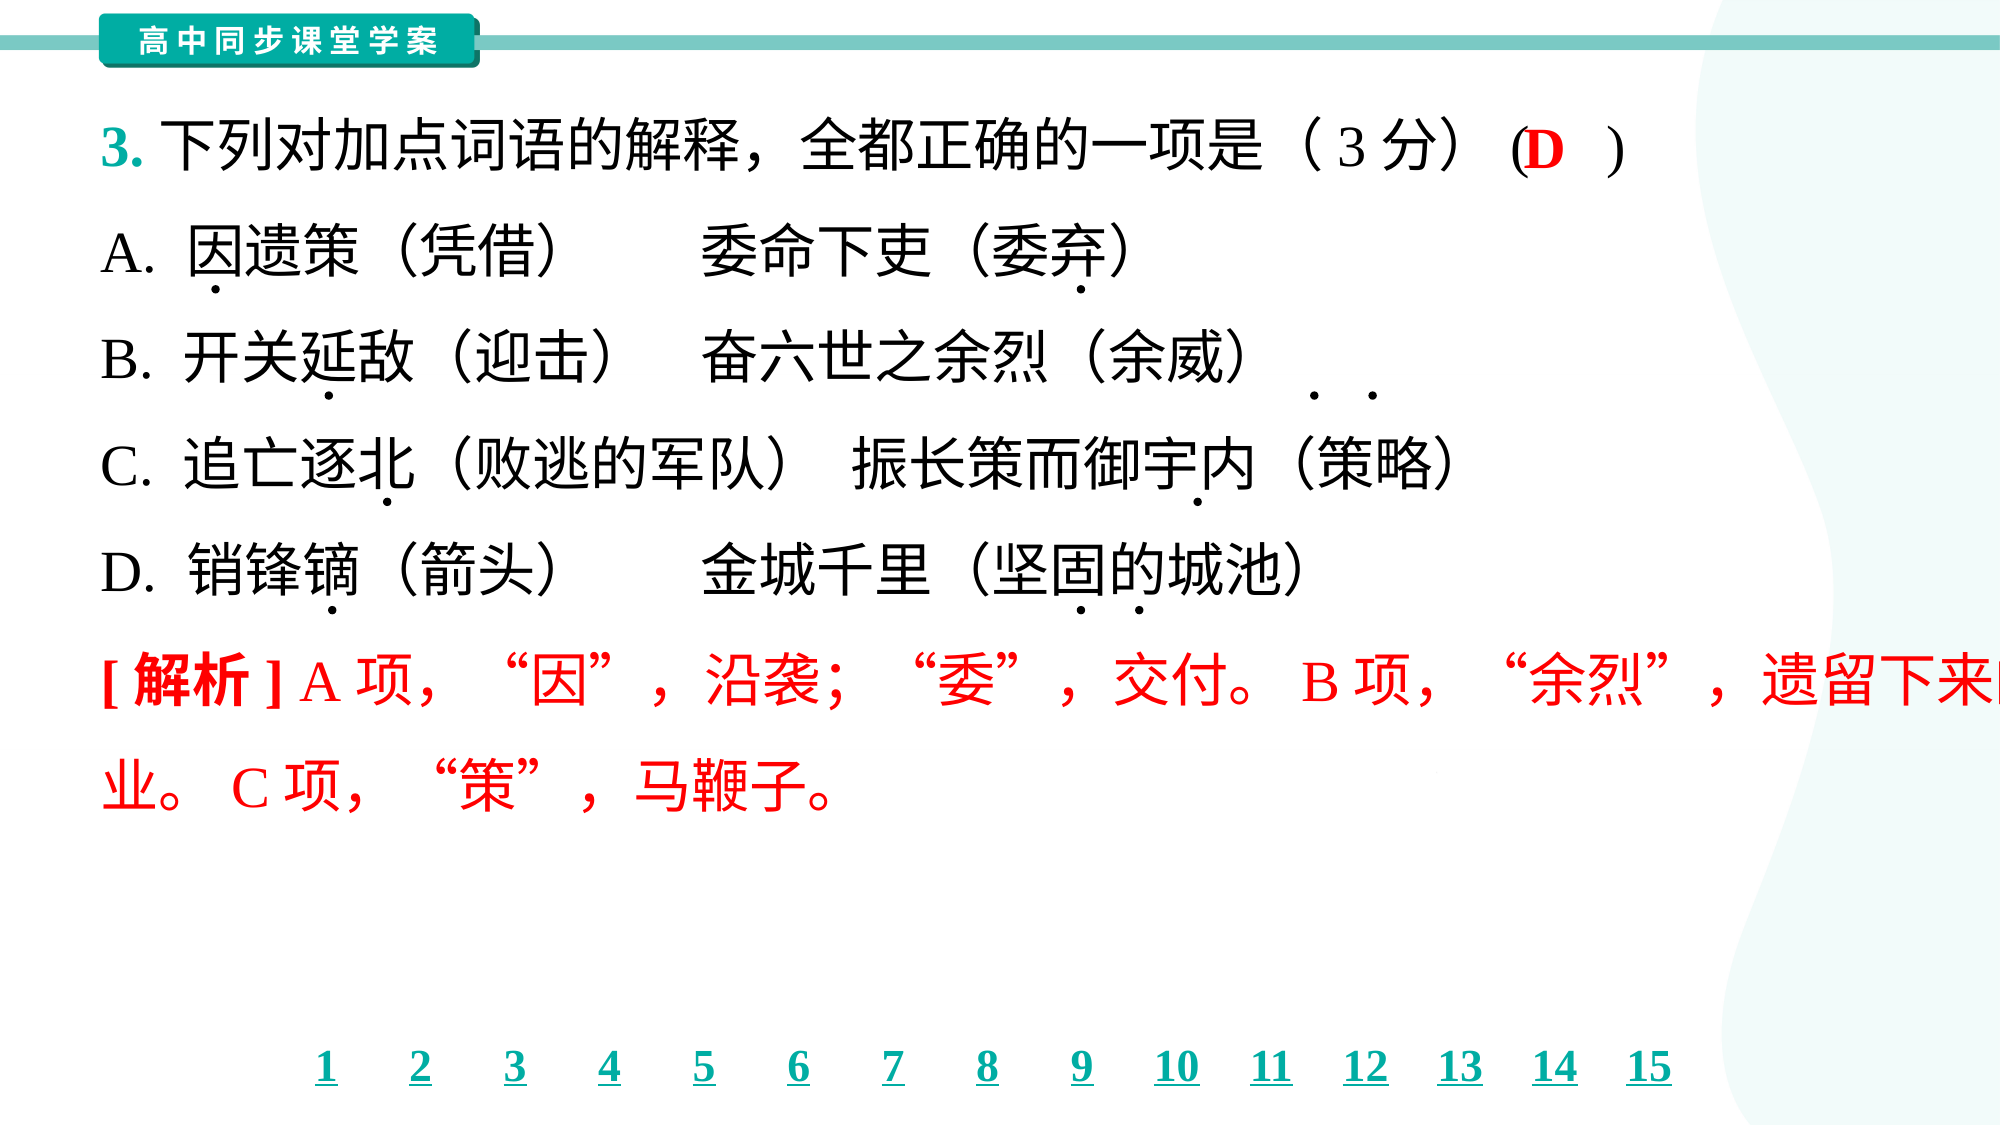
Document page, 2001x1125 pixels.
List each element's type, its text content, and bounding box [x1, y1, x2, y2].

text_box [211, 285, 220, 294]
text_box 3.下列对加点词语的解释，全都正确的一项是（3分）( ) [100, 76, 1502, 177]
text_box A. 因遗策（凭借） 委命下吏（委弃） B. 开关延敌（迎击） 奋六世之余烈（余威） C. 追亡逐北（败逃的军队） 振长策而御宇内（策略） D. 销锋镝（箭头） 金城千里（坚固的城池） [100, 177, 1899, 603]
picture [0, 0, 2000, 1125]
text_box [1135, 605, 1144, 615]
text_box D [1502, 76, 1587, 177]
text_box [1076, 605, 1086, 615]
text_box [1368, 391, 1377, 400]
text_box 3.下列对加点词语的解释，全都正确的一项是（3分）( ) [1587, 76, 1899, 177]
text_box [324, 391, 334, 400]
text_box [1310, 391, 1319, 400]
text_box [1076, 285, 1086, 294]
text_box [1193, 497, 1202, 507]
text_box [382, 497, 392, 507]
text_box [解析] A项，“因”，沿袭；“委”，交付。B项，“余烈”，遗留下来的功 业。C项，“策”，马鞭子。 [100, 607, 1899, 820]
text_box [328, 605, 337, 615]
